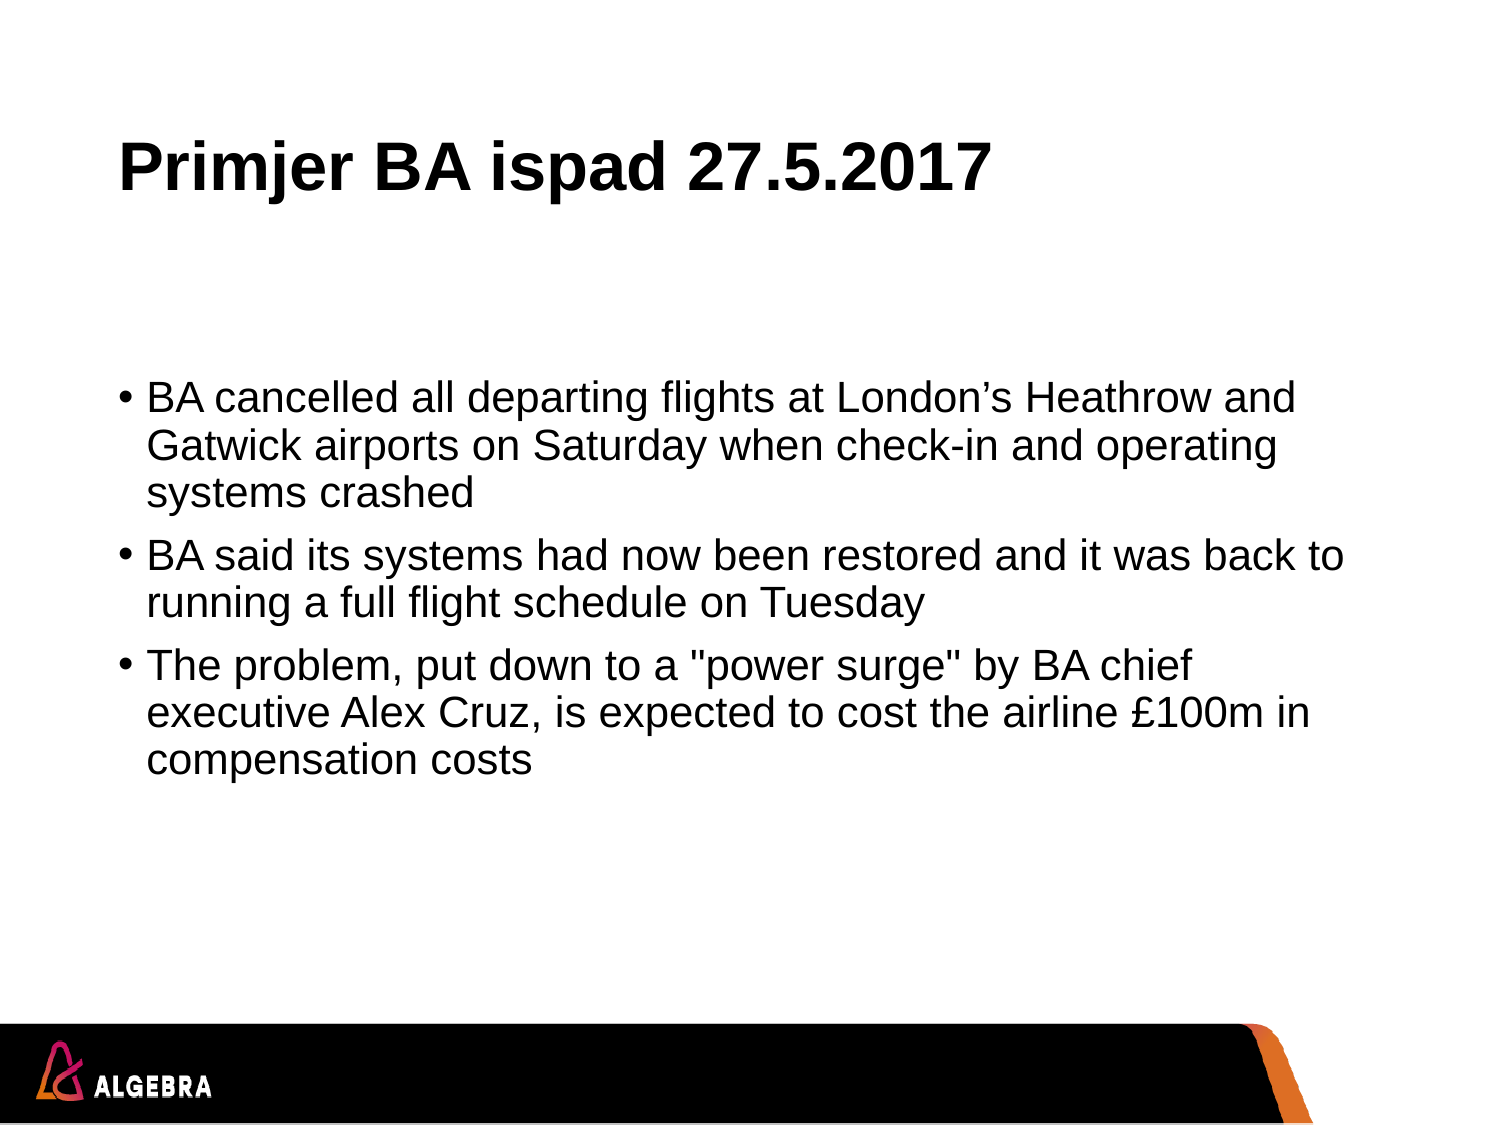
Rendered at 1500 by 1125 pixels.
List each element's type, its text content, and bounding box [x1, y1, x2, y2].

list BA cancelled all departing flights at London’s Heathrow and Gatwick airports on Saturday when check-in and operating systems crashed BA said its systems had now been restored and it was back to running a full flight schedule on Tuesday The problem, put down to a "power surge" by BA chief executive Alex Cruz, is expected to cost the airline £100m in compensation costs [103, 299, 1397, 1014]
picture [0, 1023, 1468, 1125]
title Primjer BA ispad 27.5.2017 [103, 59, 1397, 278]
